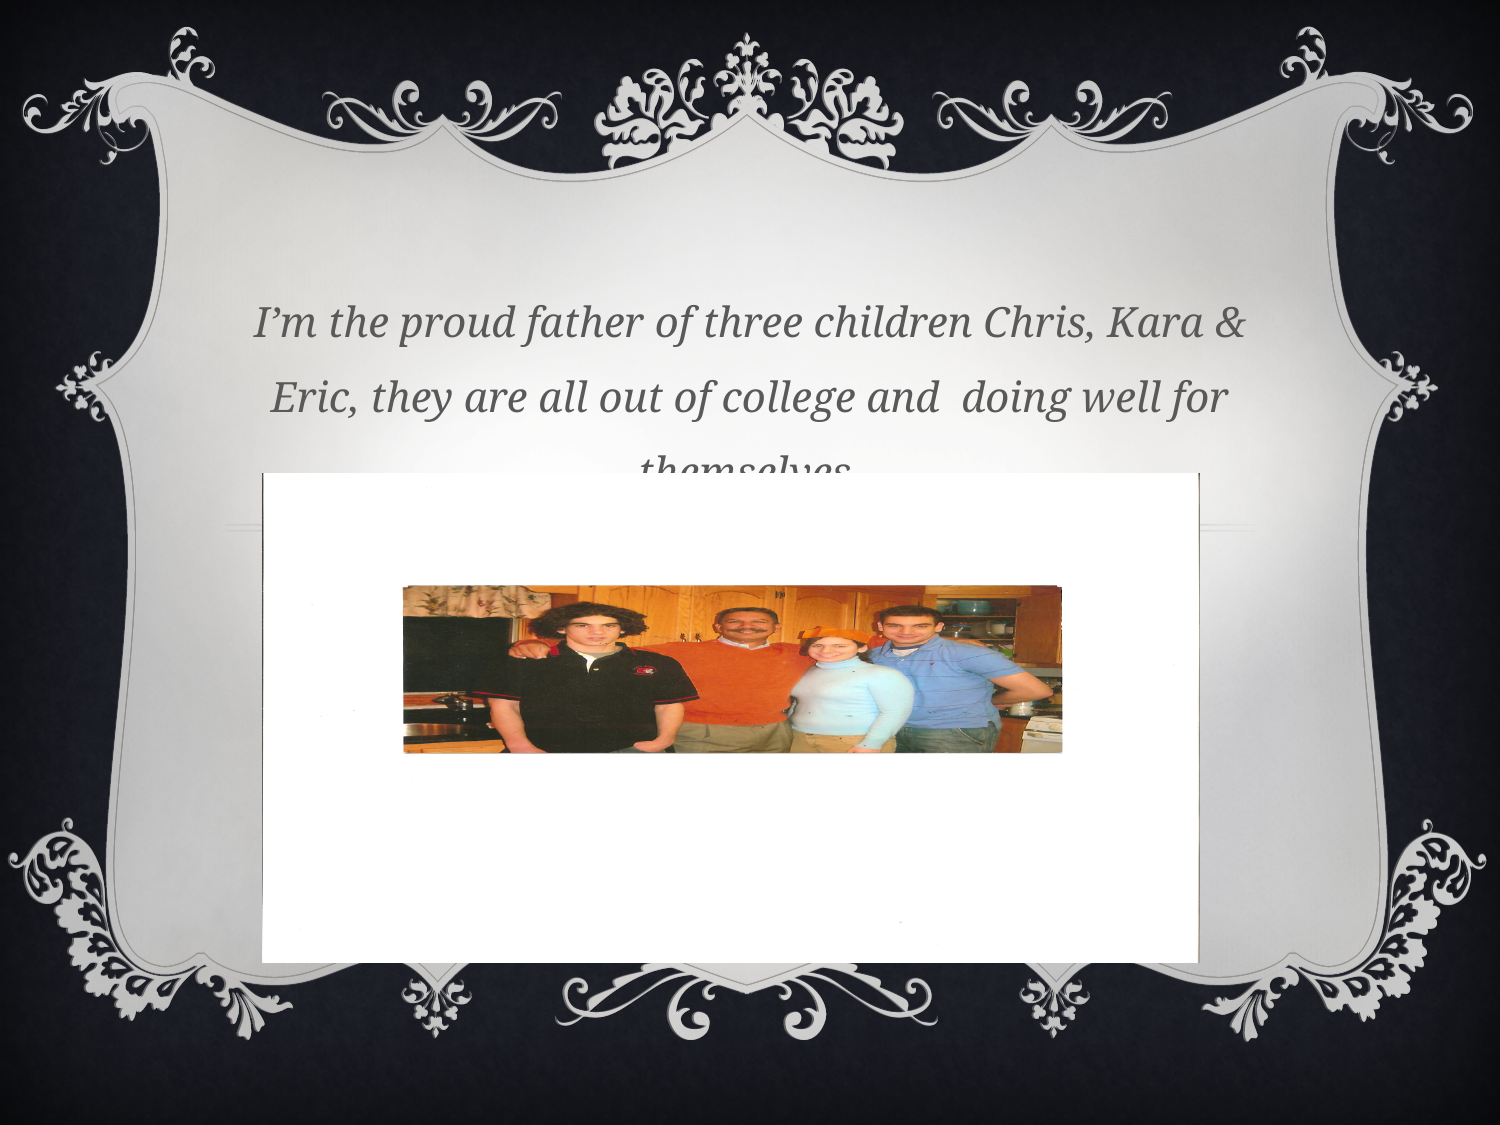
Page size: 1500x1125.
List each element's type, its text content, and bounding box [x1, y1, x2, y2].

picture [0, 0, 1500, 440]
list I’m the proud father of three children Chris, Kara & Eric, they are all out of college and doing well for themselves. [237, 246, 1263, 504]
picture [0, 473, 1500, 1125]
